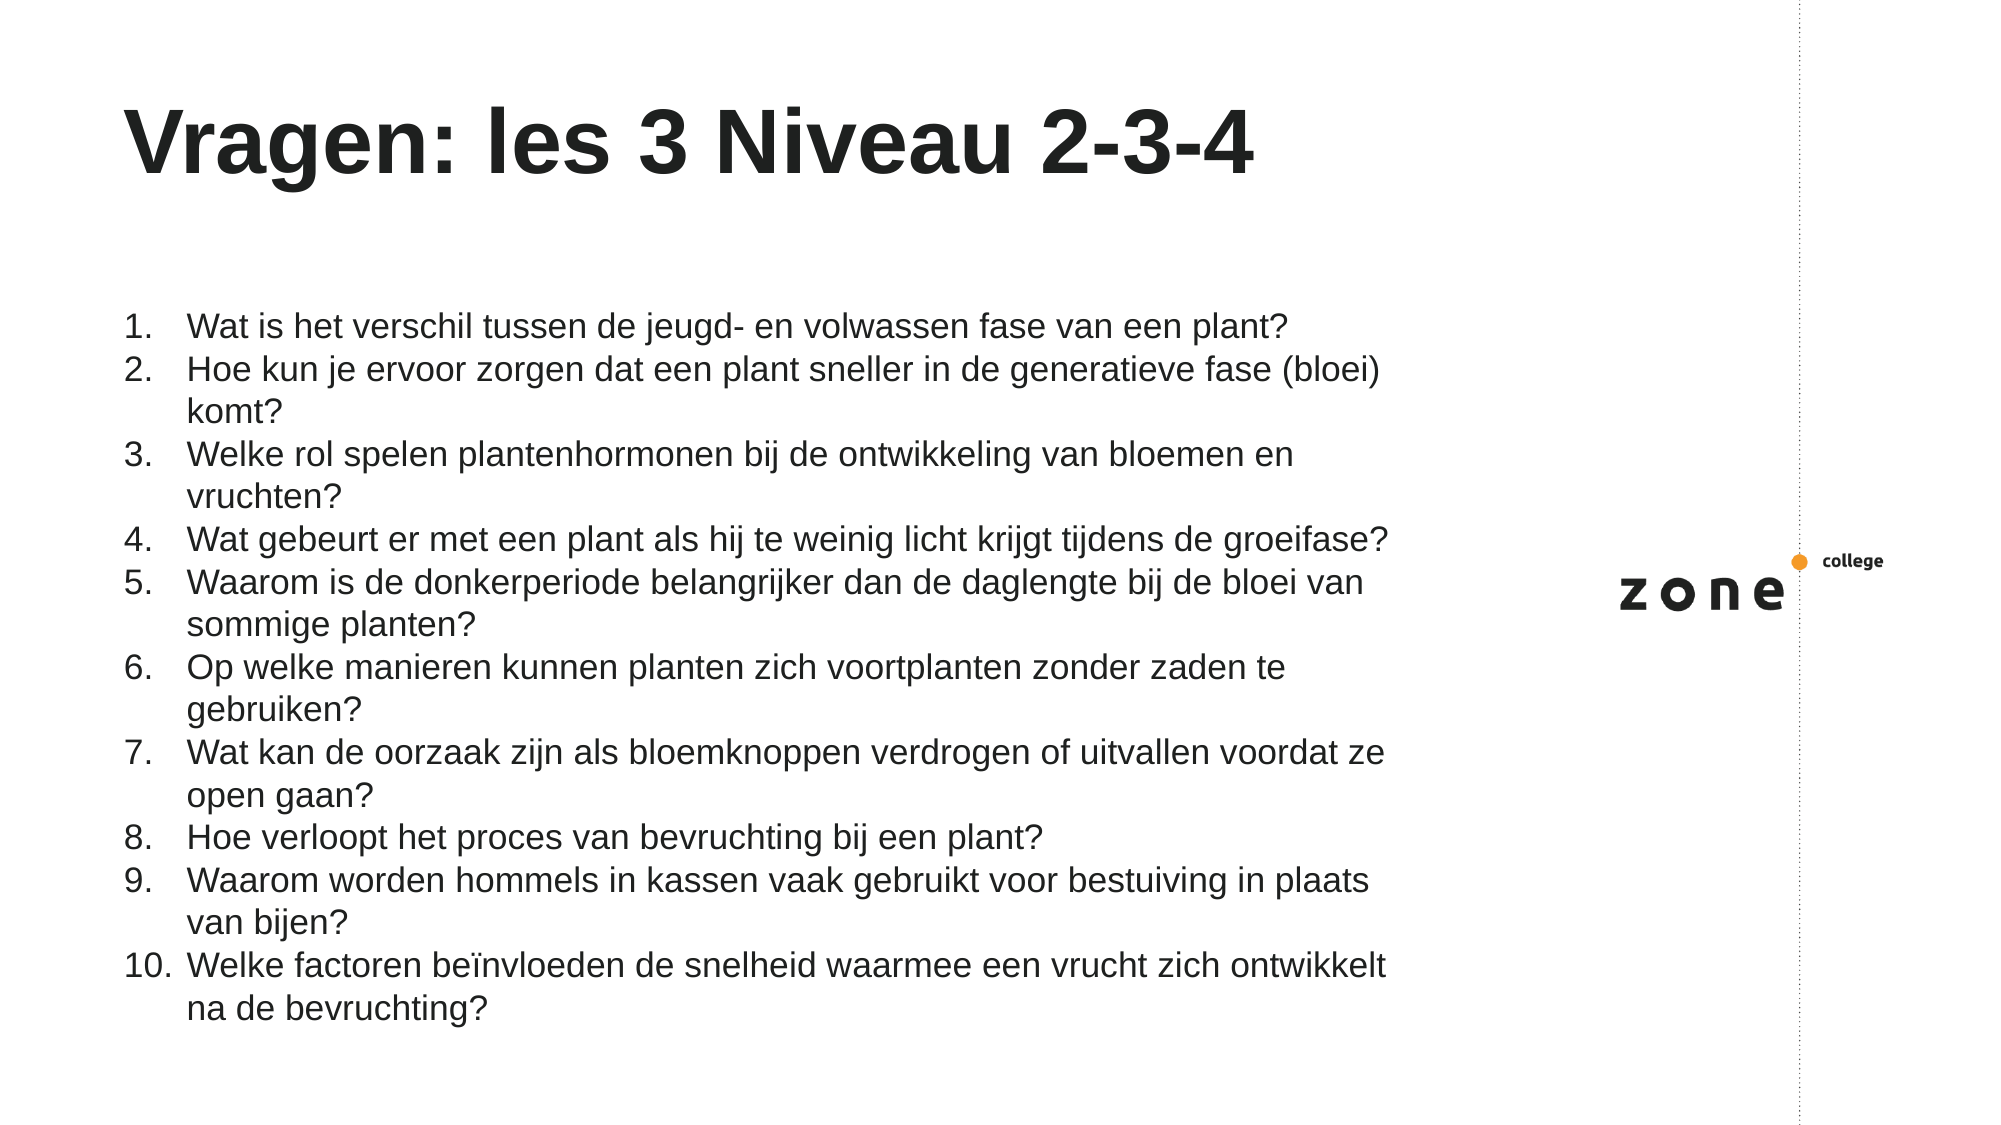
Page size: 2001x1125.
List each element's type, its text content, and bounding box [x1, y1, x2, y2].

title Vragen: les 3 Niveau 2-3-4 [124, 94, 1607, 272]
picture [1596, 0, 2001, 1125]
list Wat is het verschil tussen de jeugd- en volwassen fase van een plant? Hoe kun je ervoor zorgen dat een plant sneller in de generatieve fase (bloei) komt? Welke rol spelen plantenhormonen bij de ontwikkeling van bloemen en vruchten? Wat gebeurt er met een plant als hij te weinig licht krijgt tijdens de groeifase? Waarom is de donkerperiode belangrijker dan de daglengte bij de bloei van sommige planten? Op welke manieren kunnen planten zich voortplanten zonder zaden te gebruiken? Wat kan de oorzaak zijn als bloemknoppen verdrogen of uitvallen voordat ze open gaan? Hoe verloopt het proces van bevruchting bij een plant? Waarom worden hommels in kassen vaak gebruikt voor bestuiving in plaats van bijen? Welke factoren beïnvloeden de snelheid waarmee een vrucht zich ontwikkelt na de bevruchting? [124, 303, 1394, 1072]
